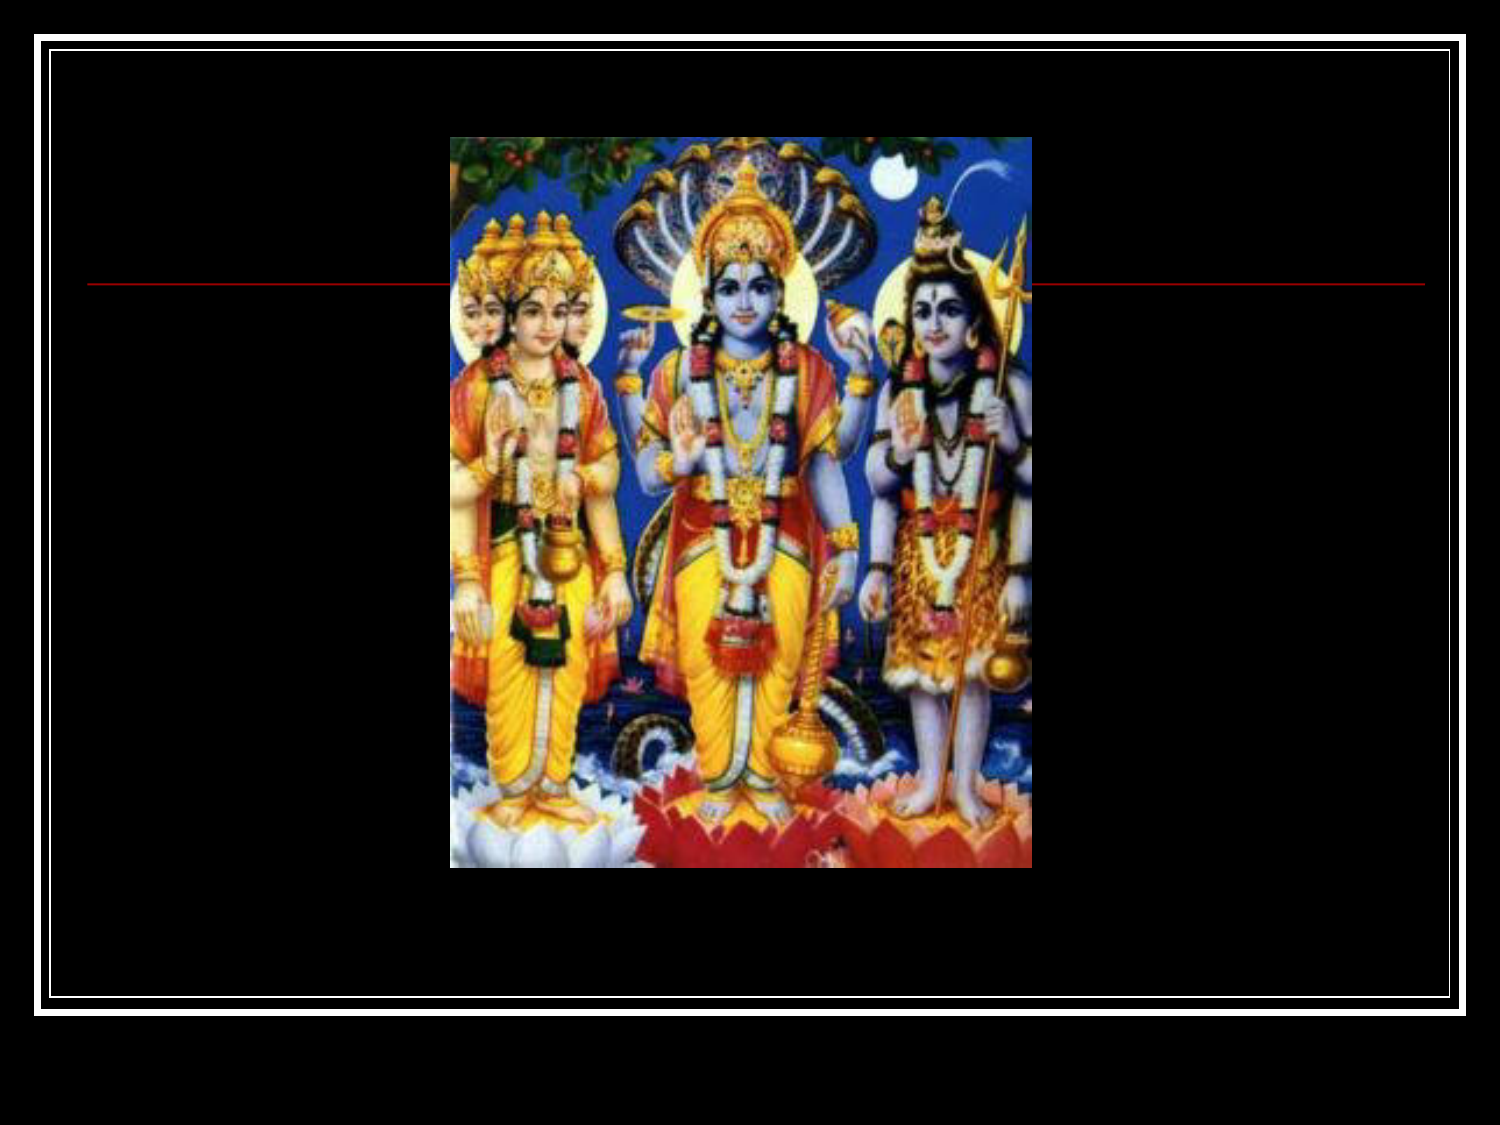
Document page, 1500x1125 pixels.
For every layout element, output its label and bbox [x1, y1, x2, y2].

picture [449, 137, 1032, 869]
